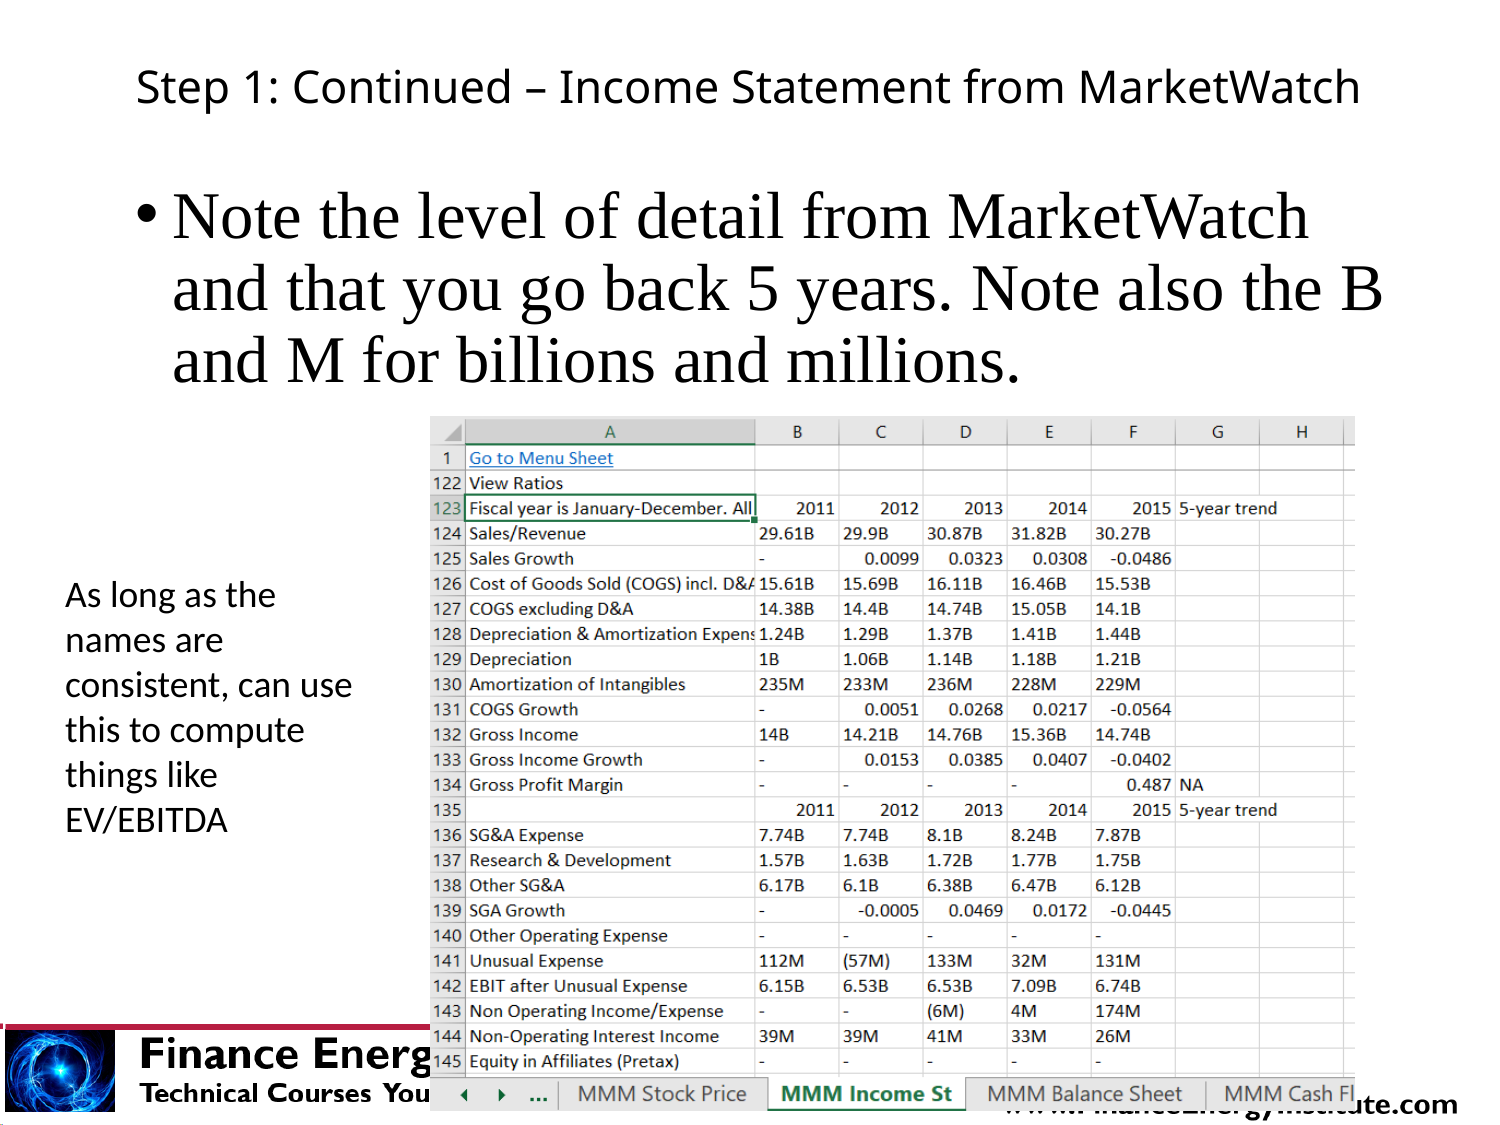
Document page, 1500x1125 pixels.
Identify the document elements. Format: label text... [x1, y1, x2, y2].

picture [0, 416, 1467, 1125]
text_box As long as the names are consistent, can use this to compute things like EV/EBITDA [50, 562, 369, 848]
title Step 1: Continued – Income Statement from MarketWatch [120, 32, 1378, 146]
list Note the level of detail from MarketWatch and that you go back 5 years. Note also the B and M for billions and millions. [120, 173, 1417, 980]
